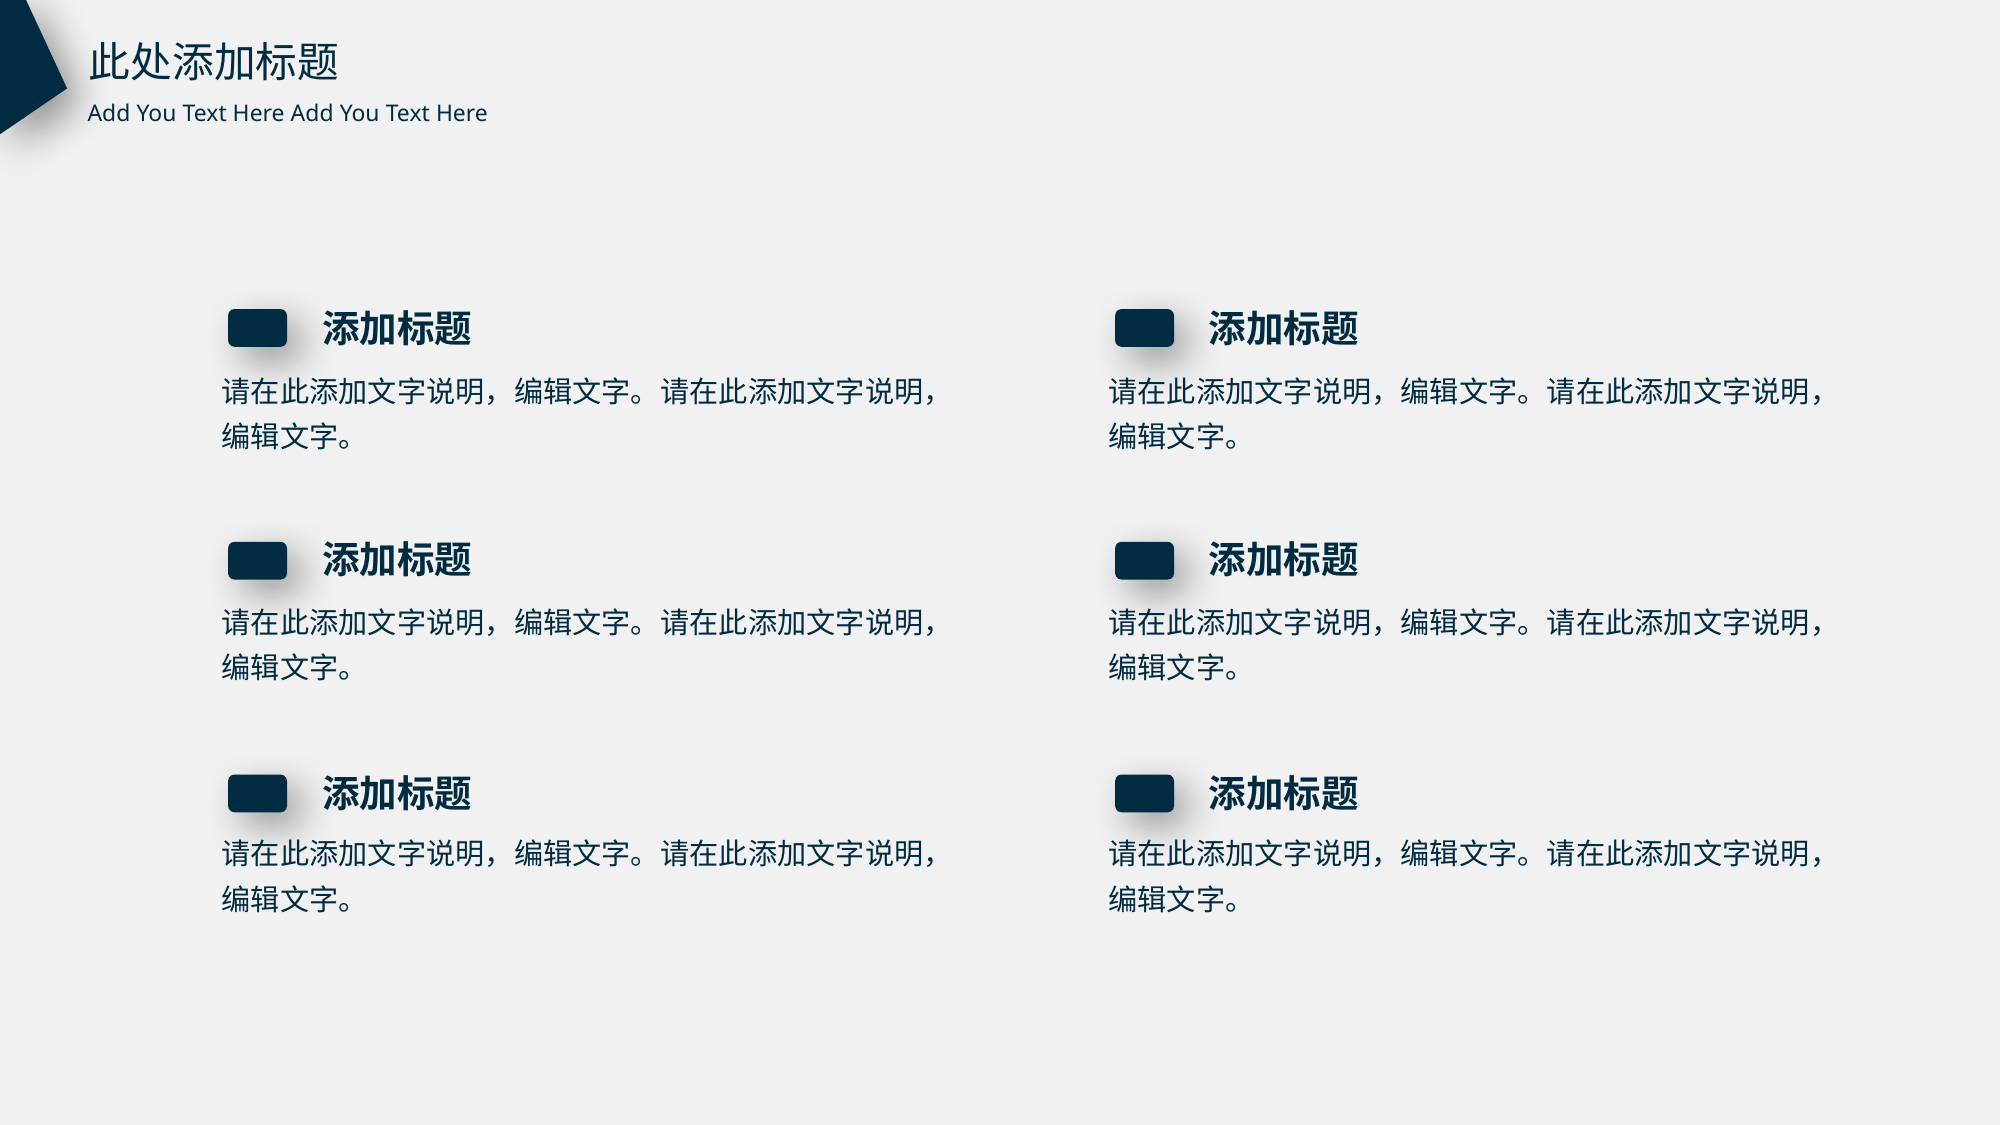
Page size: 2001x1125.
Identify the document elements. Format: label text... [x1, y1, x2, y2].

text_box [228, 774, 288, 813]
text_box [228, 541, 288, 580]
text_box [1115, 774, 1175, 813]
text_box [228, 309, 288, 347]
text_box 此处添加标题 [77, 28, 355, 83]
text_box 请在此添加文字说明，编辑文字。请在此添加文字说明，编辑文字。 [206, 817, 966, 924]
text_box 添加标题 [1194, 763, 1375, 817]
text_box Add You Text Here Add You Text Here [82, 83, 532, 134]
text_box 请在此添加文字说明，编辑文字。请在此添加文字说明，编辑文字。 [1093, 355, 1852, 461]
text_box [1115, 309, 1175, 347]
text_box 添加标题 [1194, 528, 1375, 586]
text_box [0, 0, 68, 135]
text_box 请在此添加文字说明，编辑文字。请在此添加文字说明，编辑文字。 [1093, 817, 1852, 924]
text_box 添加标题 [307, 528, 488, 586]
text_box 请在此添加文字说明，编辑文字。请在此添加文字说明，编辑文字。 [1093, 586, 1852, 692]
text_box 请在此添加文字说明，编辑文字。请在此添加文字说明，编辑文字。 [206, 586, 966, 692]
text_box 添加标题 [307, 297, 488, 355]
text_box 添加标题 [307, 763, 488, 817]
text_box [1115, 541, 1175, 580]
text_box 添加标题 [1194, 297, 1375, 355]
text_box 请在此添加文字说明，编辑文字。请在此添加文字说明，编辑文字。 [206, 355, 966, 461]
